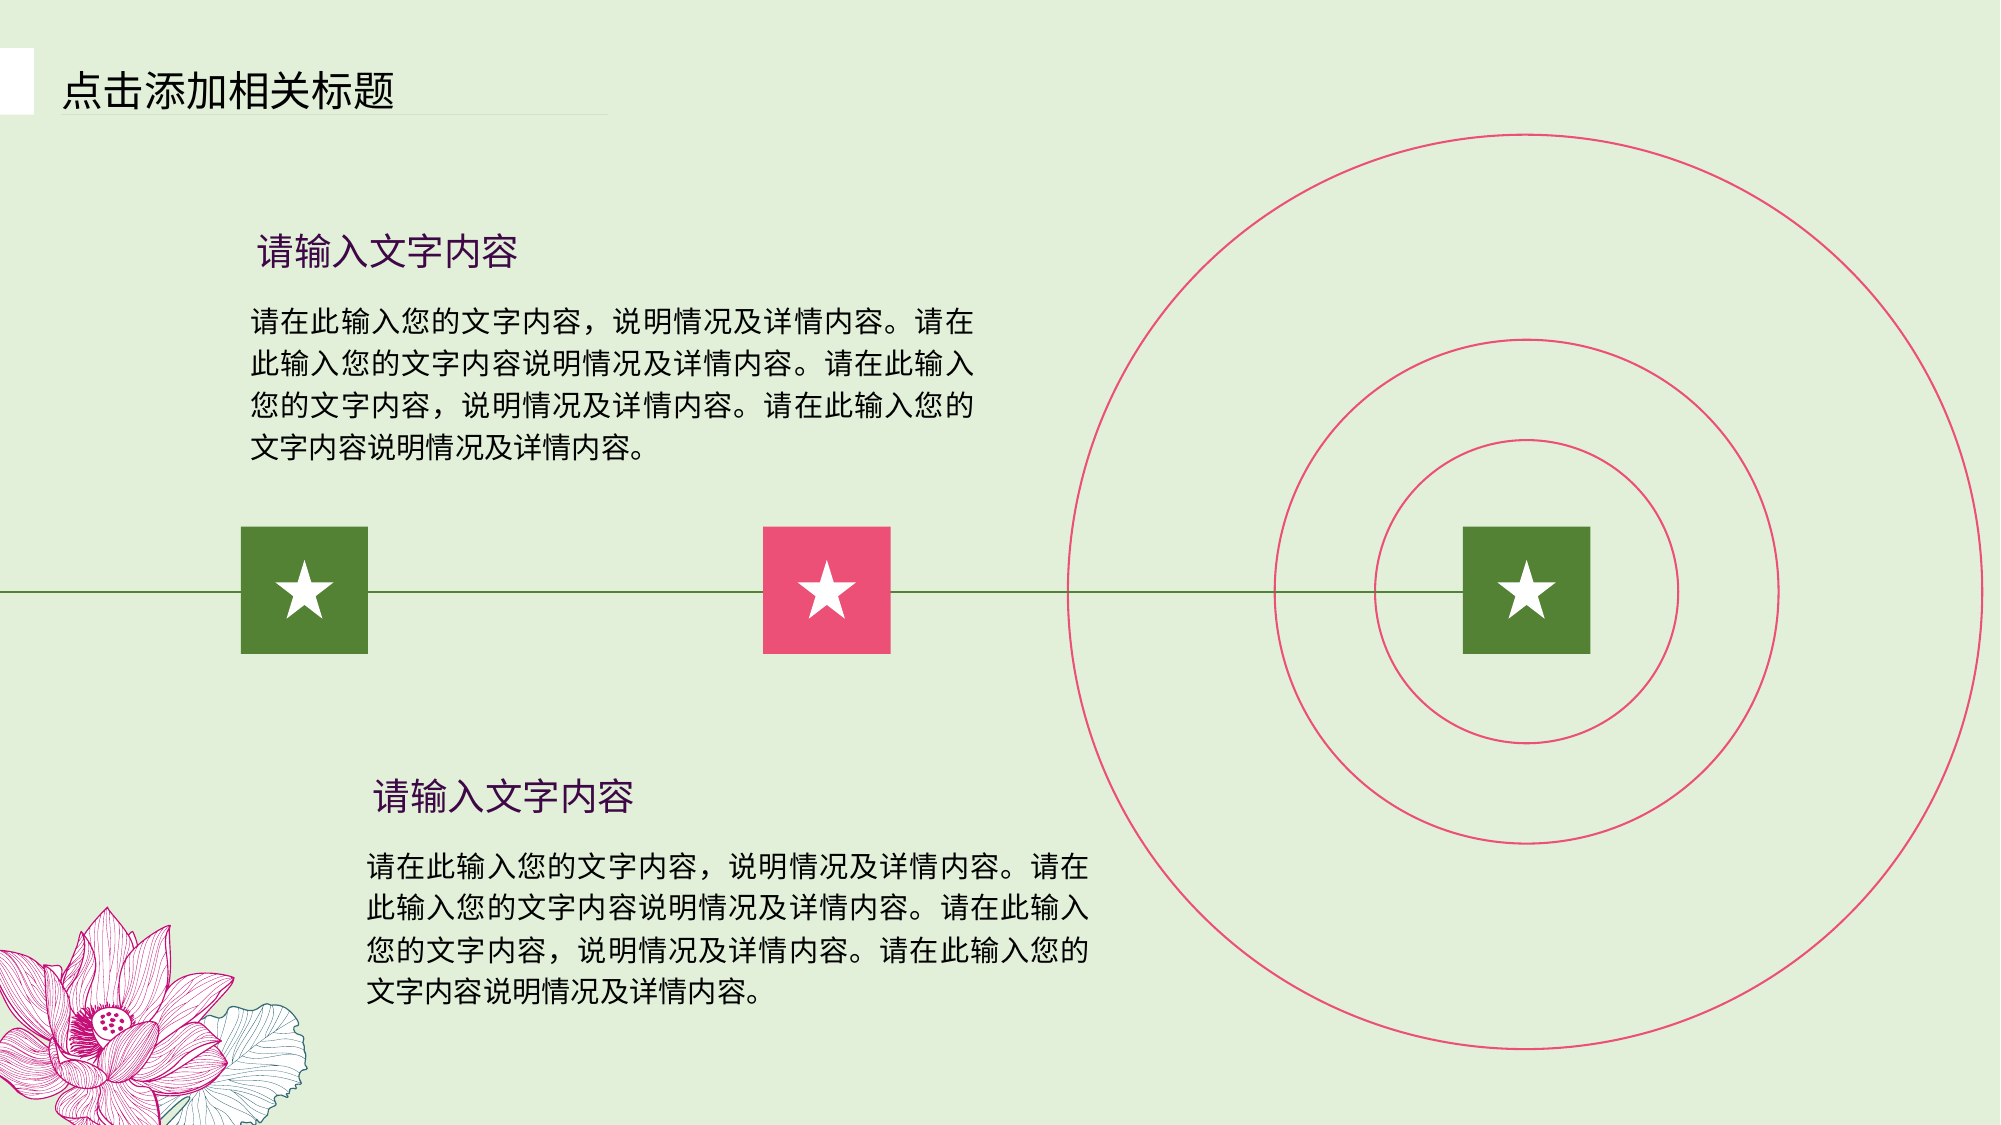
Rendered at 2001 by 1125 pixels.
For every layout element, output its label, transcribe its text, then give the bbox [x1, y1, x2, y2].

picture [0, 906, 308, 1125]
text_box [1066, 133, 1984, 1051]
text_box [763, 526, 891, 654]
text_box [1462, 526, 1591, 654]
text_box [240, 526, 369, 654]
text_box [0, 47, 35, 116]
text_box 请输入文字内容 [356, 755, 755, 810]
text_box 请在此输入您的文字内容，说明情况及详情内容。请在此输入您的文字内容说明情况及详情内容。请在此输入您的文字内容，说明情况及详情内容。请在此输入您的文字内容说明情况及详情内容。 [350, 833, 1107, 1011]
text_box 请输入文字内容 [241, 211, 639, 265]
text_box 请在此输入您的文字内容，说明情况及详情内容。请在此输入您的文字内容说明情况及详情内容。请在此输入您的文字内容，说明情况及详情内容。请在此输入您的文字内容说明情况及详情内容。 [234, 288, 991, 467]
